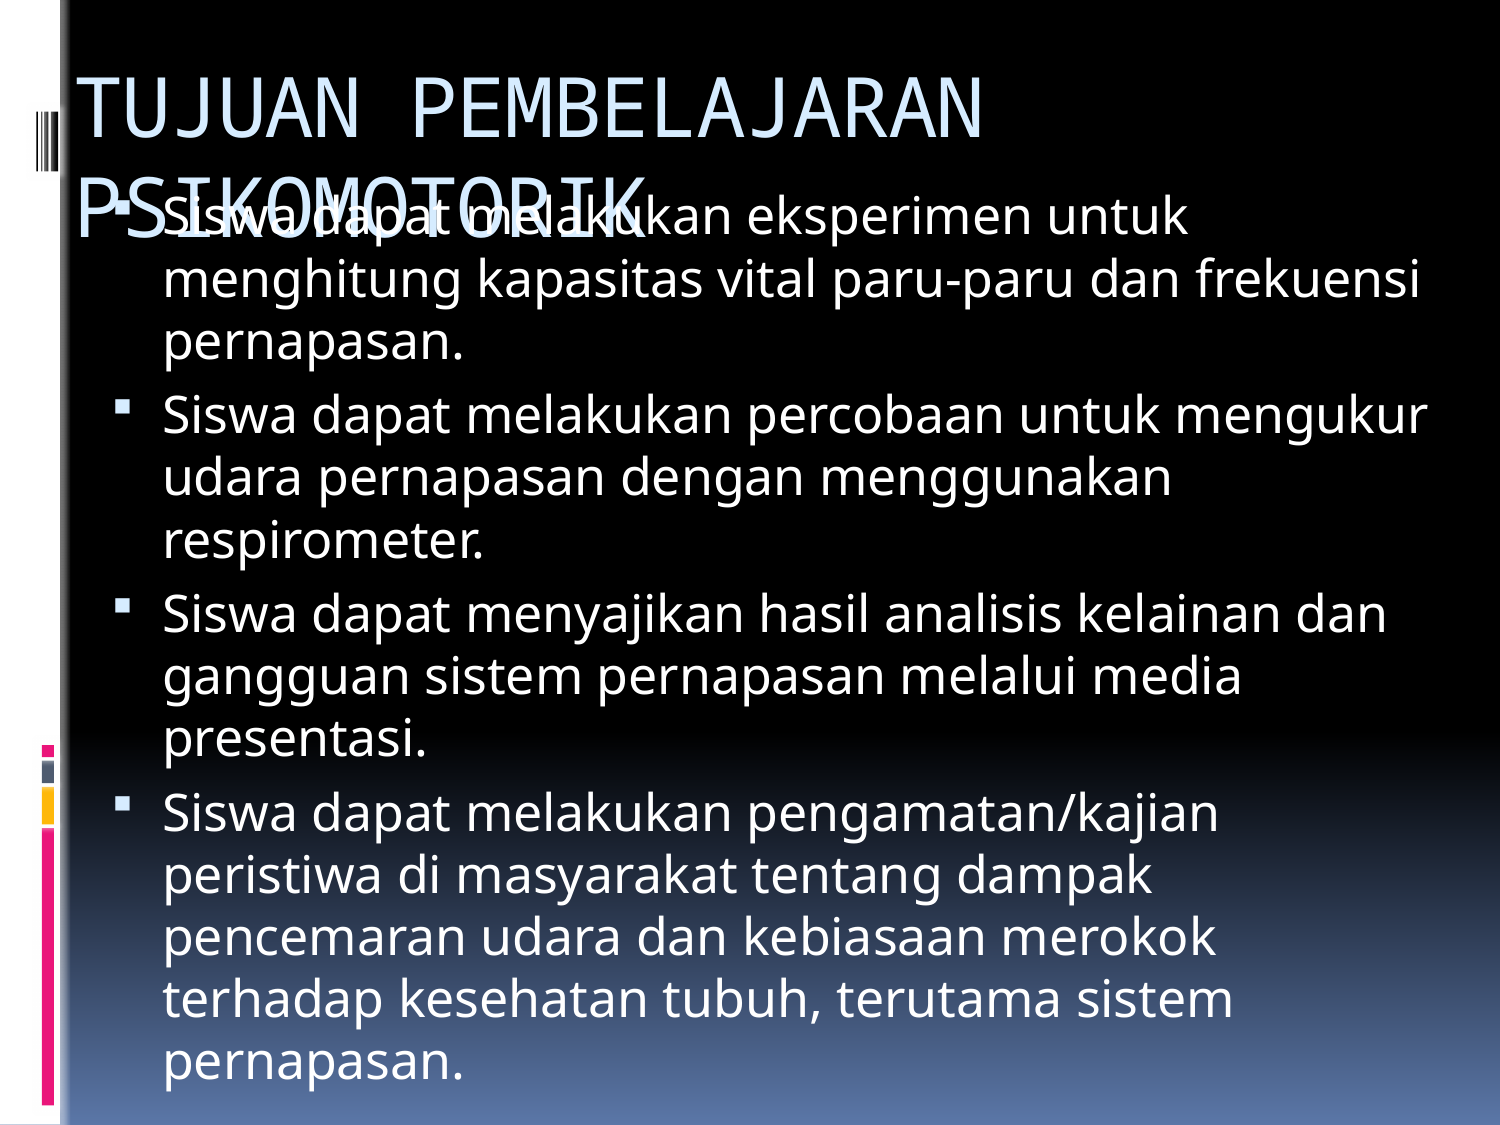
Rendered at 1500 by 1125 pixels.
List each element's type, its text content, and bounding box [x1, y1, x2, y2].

list Siswa dapat melakukan eksperimen untuk menghitung kapasitas vital paru-paru dan frekuensi pernapasan. Siswa dapat melakukan percobaan untuk mengukur udara pernapasan dengan menggunakan respirometer. Siswa dapat menyajikan hasil analisis kelainan dan gangguan sistem pernapasan melalui media presentasi. Siswa dapat melakukan pengamatan/kajian peristiwa di masyarakat tentang dampak pencemaran udara dan kebiasaan merokok terhadap kesehatan tubuh, terutama sistem pernapasan. [86, 175, 1454, 1102]
title TUJUAN PEMBELAJARAN PSIKOMOTORIK [58, 46, 1500, 197]
